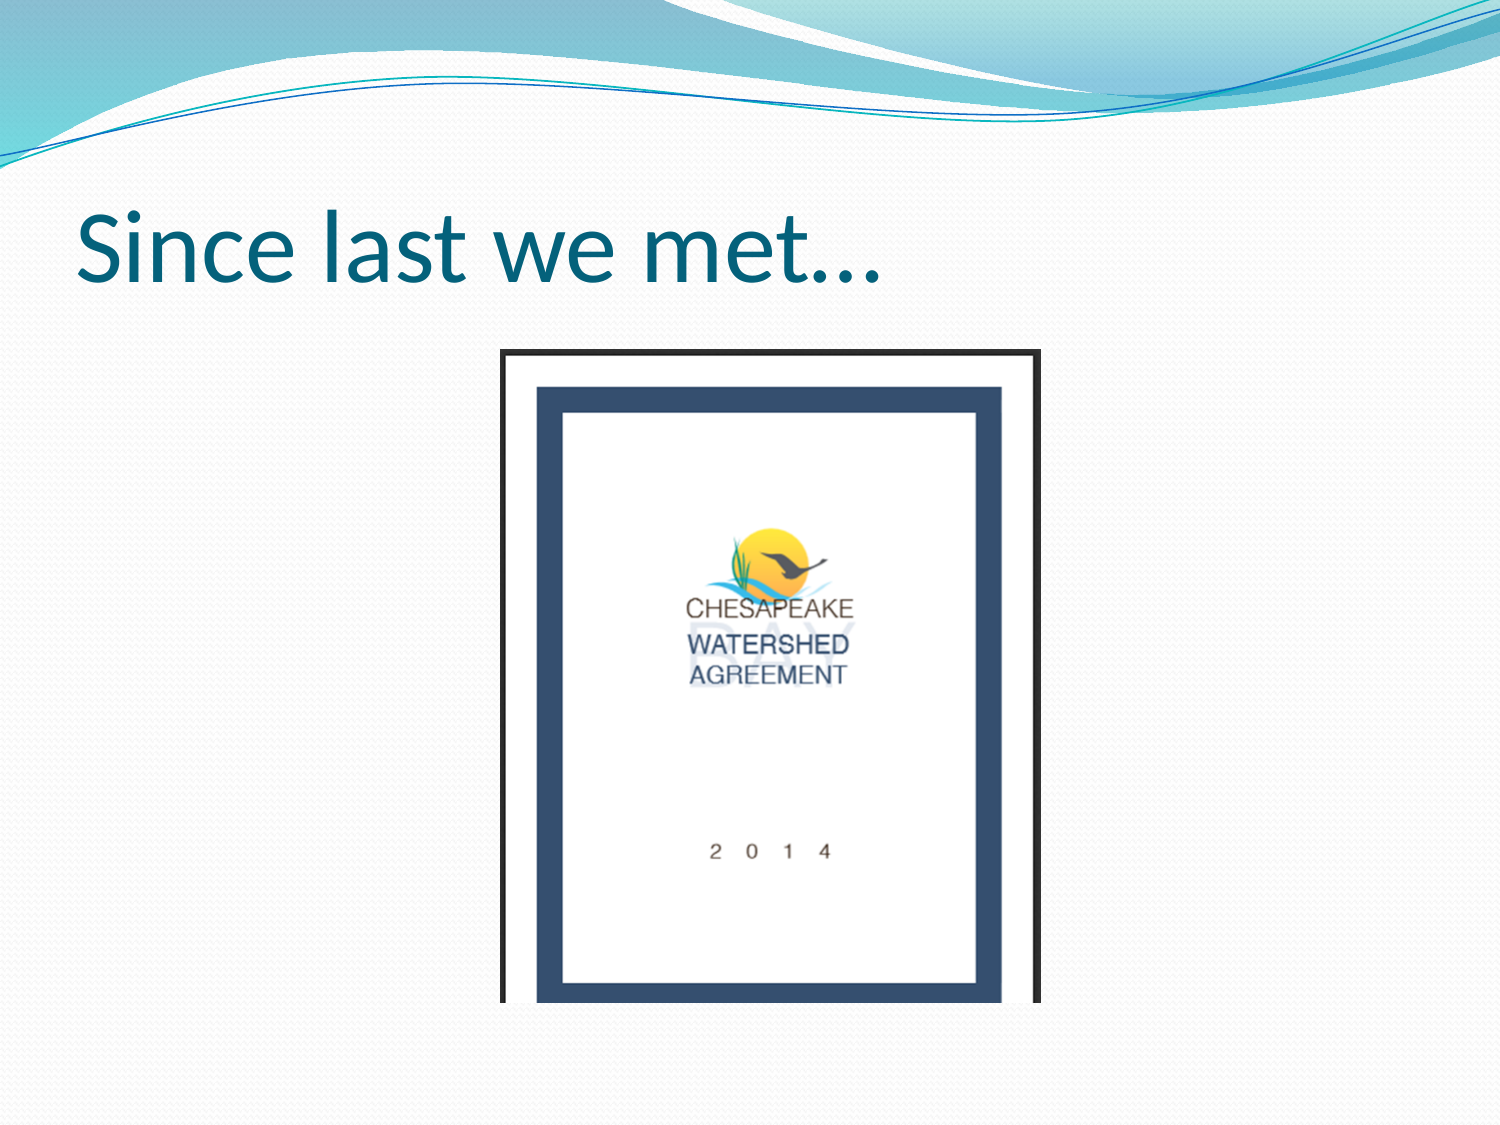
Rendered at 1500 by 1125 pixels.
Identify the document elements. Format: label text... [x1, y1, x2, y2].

title Since last we met… [75, 115, 1425, 303]
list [499, 349, 1041, 1004]
